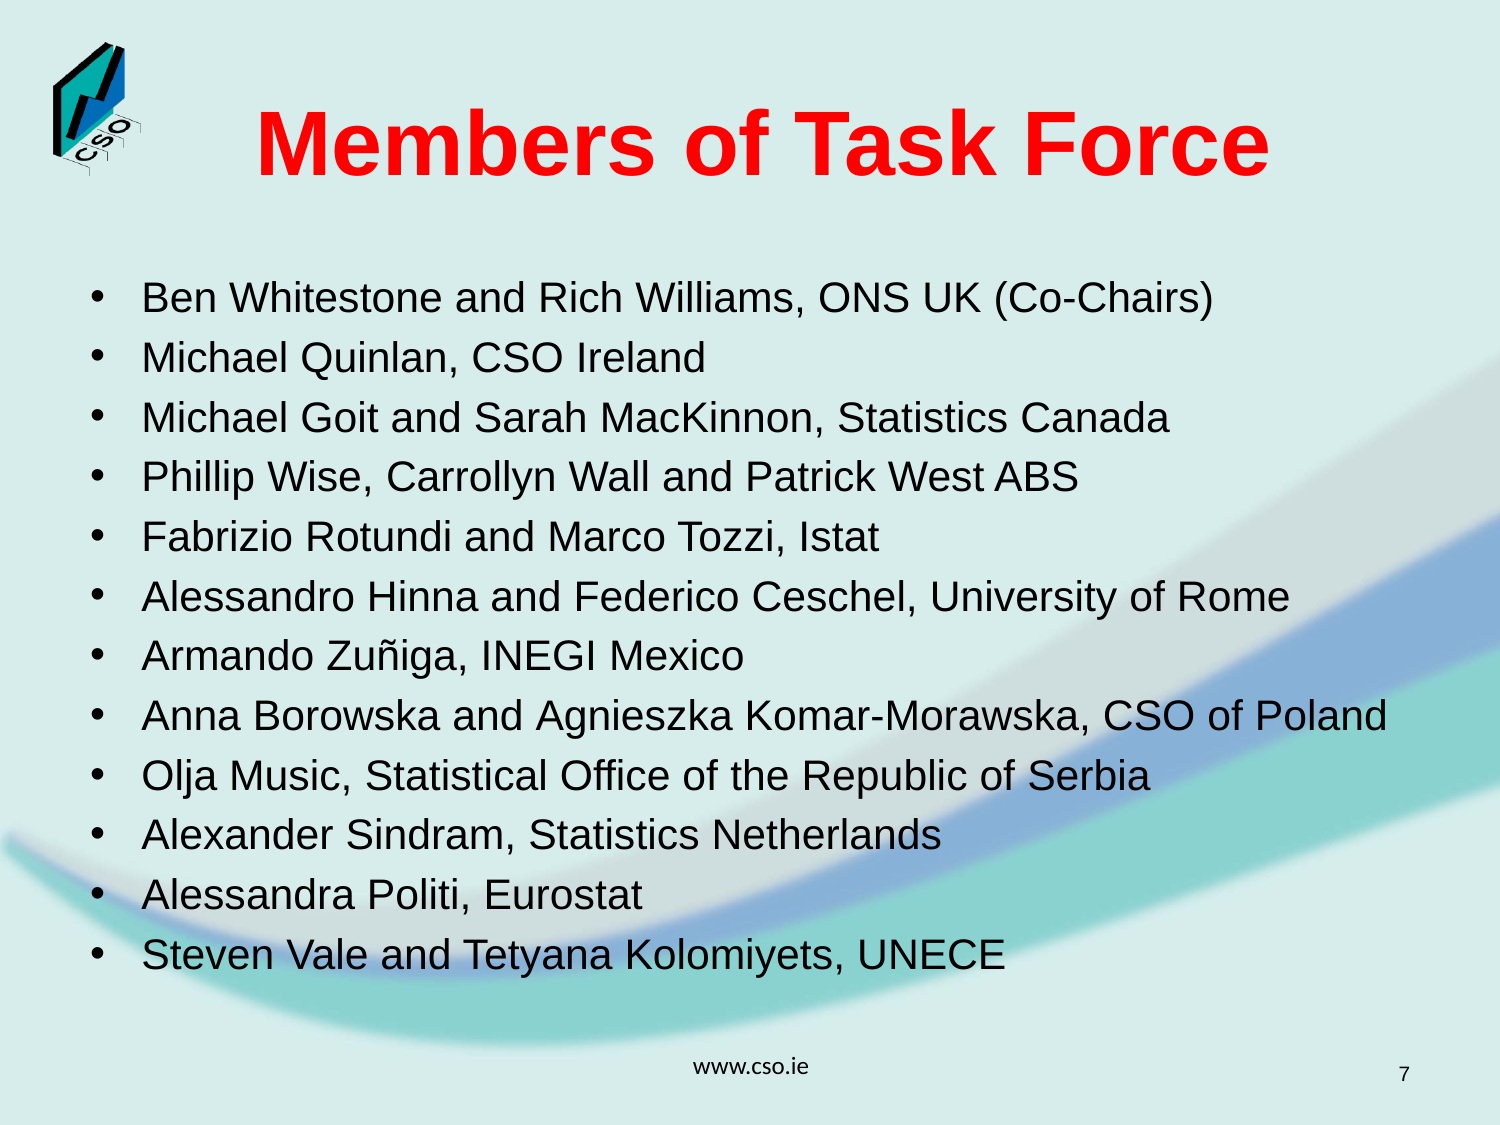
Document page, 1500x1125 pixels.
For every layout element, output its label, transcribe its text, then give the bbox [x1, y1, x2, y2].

list Ben Whitestone and Rich Williams, ONS UK (Co-Chairs) Michael Quinlan, CSO Ireland Michael Goit and Sarah MacKinnon, Statistics Canada Phillip Wise, Carrollyn Wall and Patrick West ABS Fabrizio Rotundi and Marco Tozzi, Istat Alessandro Hinna and Federico Ceschel, University of Rome Armando Zuñiga, INEGI Mexico Anna Borowska and Agnieszka Komar-Morawska, CSO of Poland Olja Music, Statistical Office of the Republic of Serbia Alexander Sindram, Statistics Netherlands Alessandra Politi, Eurostat Steven Vale and Tetyana Kolomiyets, UNECE [75, 262, 1425, 1005]
footer www.cso.ie [513, 1035, 989, 1095]
picture [0, 0, 1500, 1125]
title Members of Task Force [140, 45, 1388, 233]
slide_number 7 [1074, 1042, 1425, 1103]
